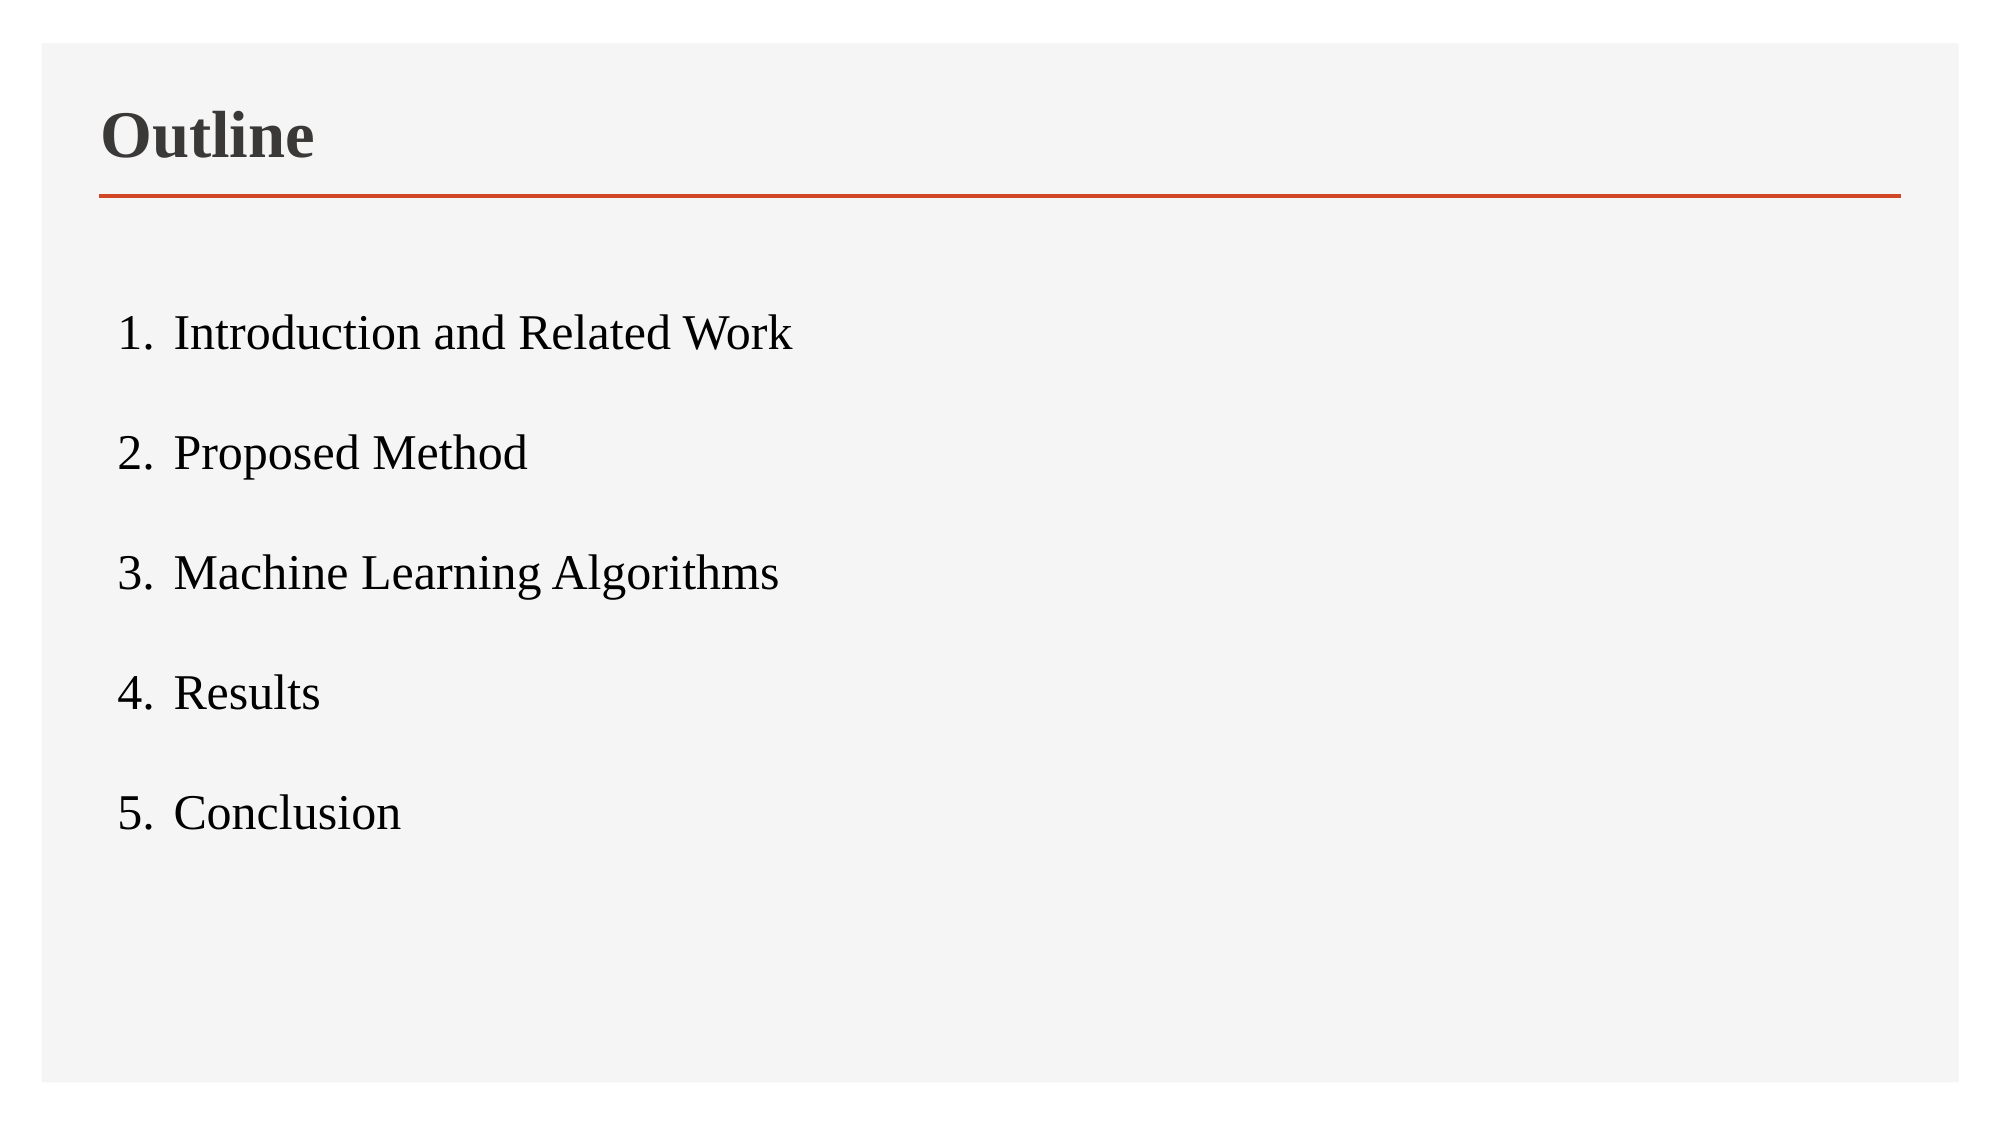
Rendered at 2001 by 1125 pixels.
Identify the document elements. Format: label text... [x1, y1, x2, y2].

text_box Introduction and Related Work Proposed Method Machine Learning Algorithms Results Conclusion [102, 232, 1904, 847]
title Outline [85, 73, 1214, 179]
